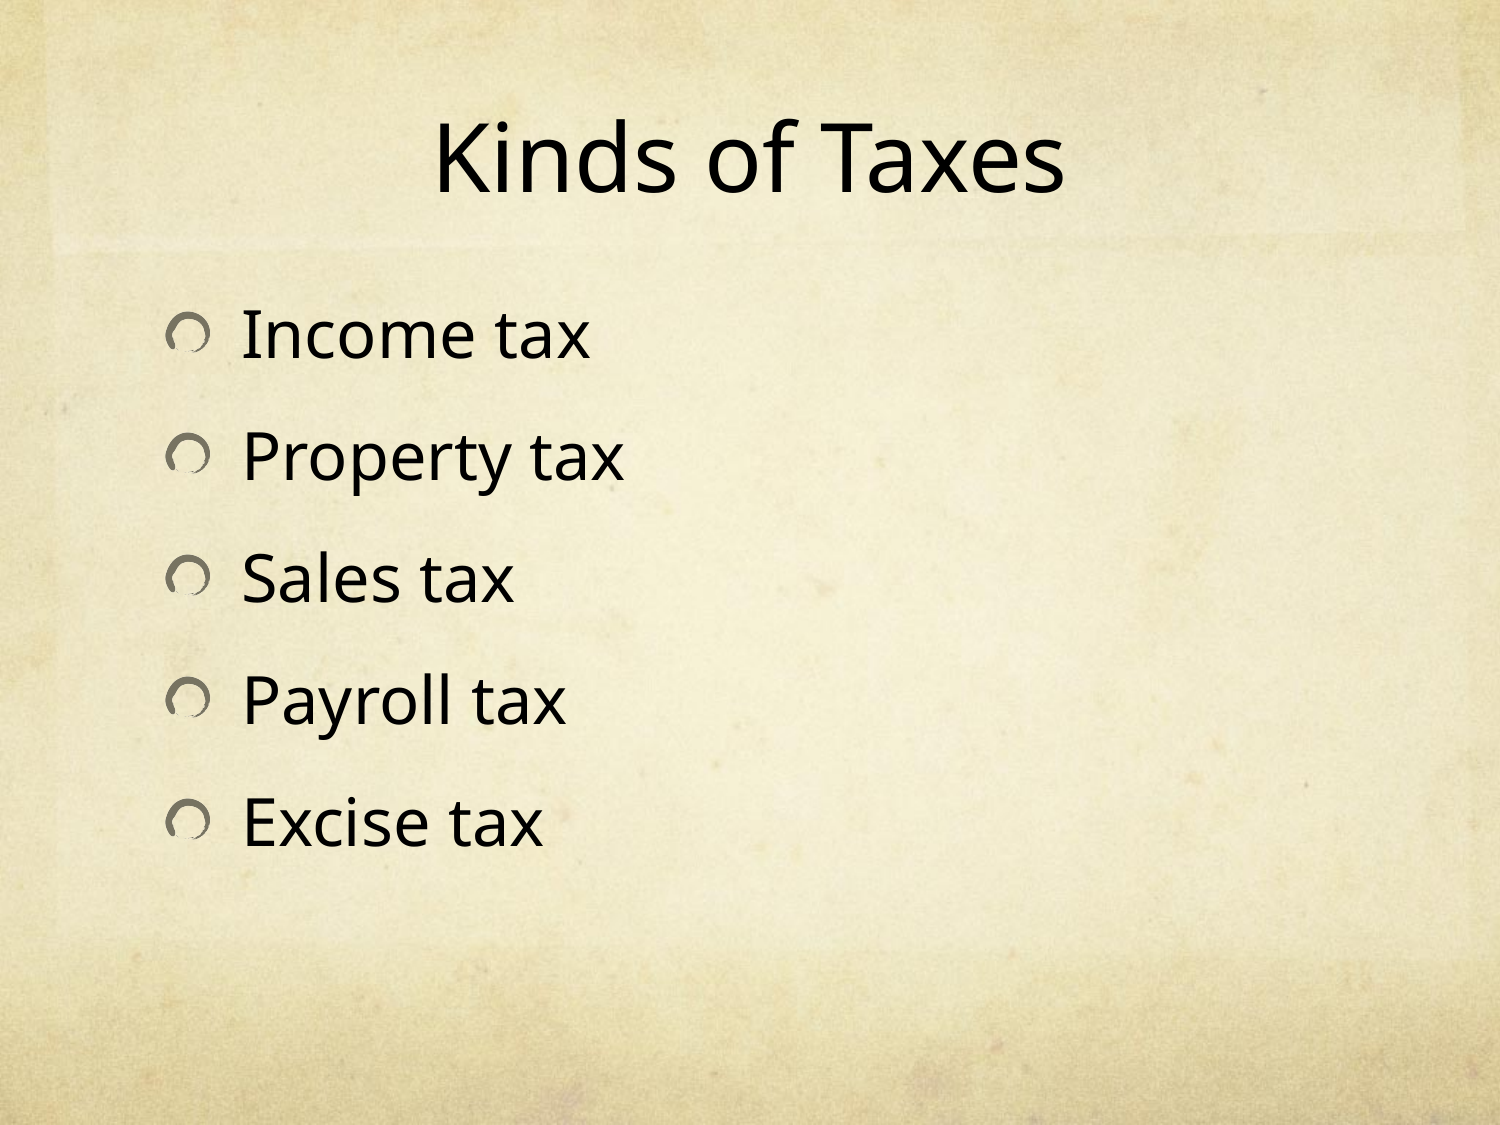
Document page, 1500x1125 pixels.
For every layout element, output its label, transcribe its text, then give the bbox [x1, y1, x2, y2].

title Kinds of Taxes [150, 82, 1350, 225]
list Income tax Property tax Sales tax Payroll tax Excise tax [150, 284, 1350, 950]
picture [0, 0, 1500, 1125]
